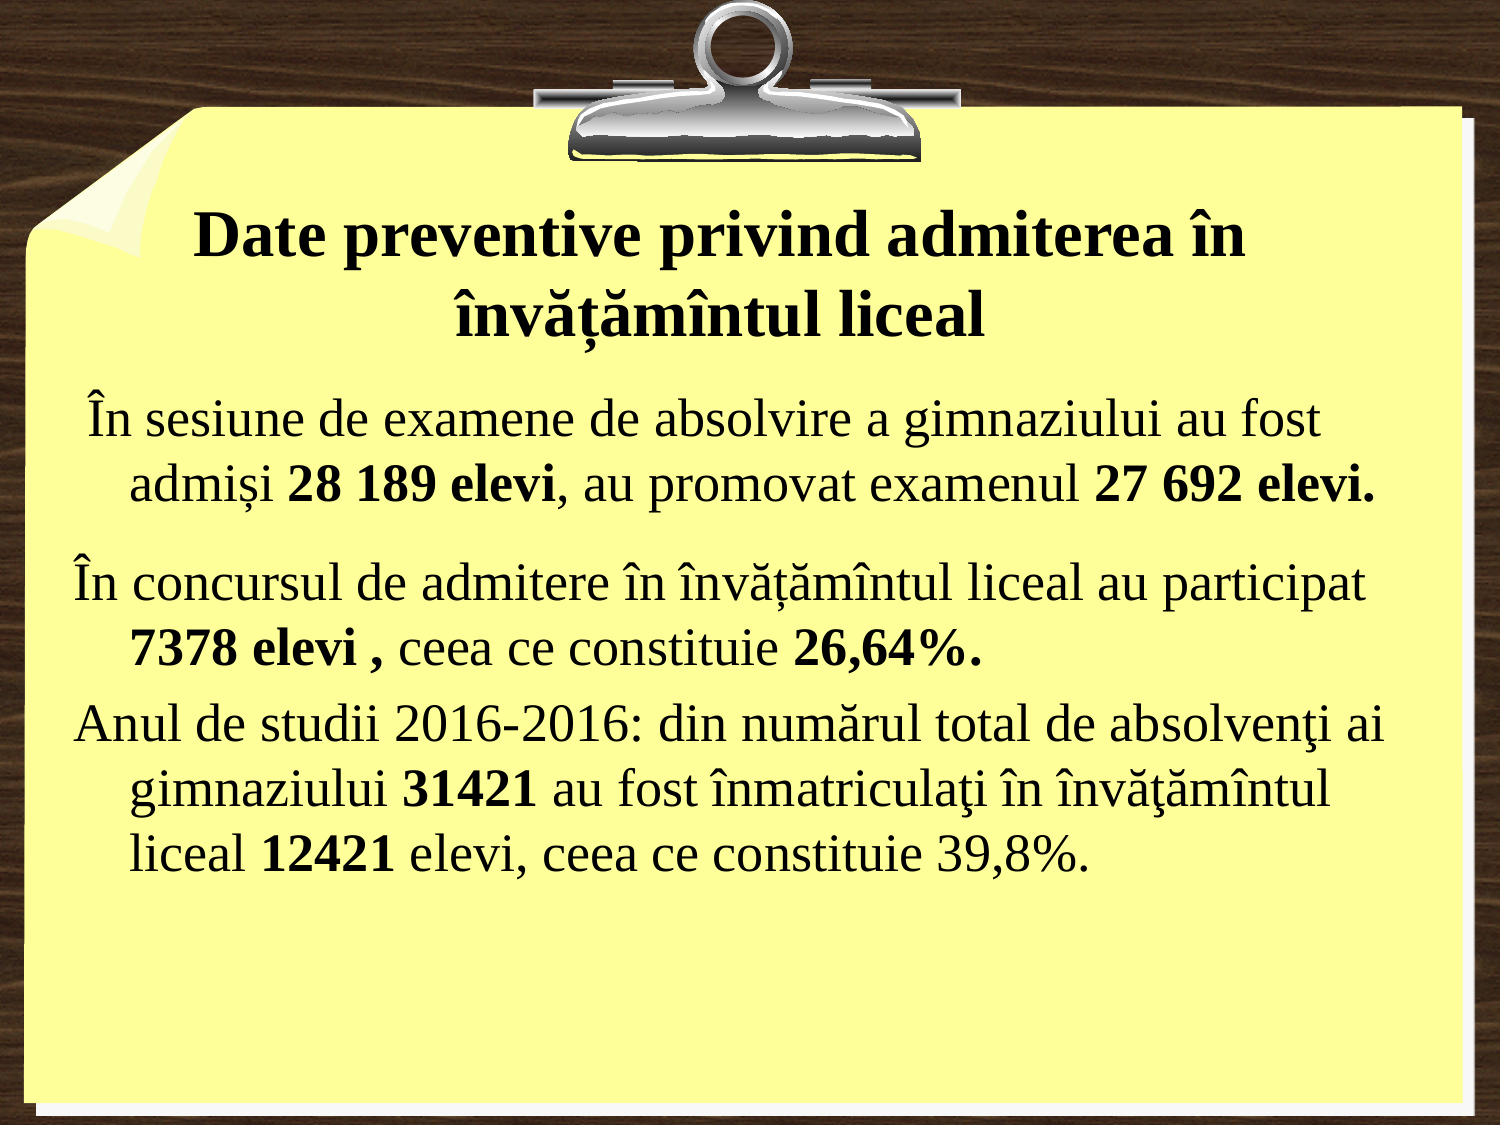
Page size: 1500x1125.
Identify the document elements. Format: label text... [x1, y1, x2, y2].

title Date preventive privind admiterea în învățămîntul liceal [34, 175, 1408, 364]
picture [710, 15, 775, 78]
picture [0, 0, 1500, 1125]
list În sesiune de examene de absolvire a gimnaziului au fost admiși 28 189 elevi, au promovat examenul 27 692 elevi. În concursul de admitere în învățămîntul liceal au participat 7378 elevi , ceea ce constituie 26,64%. Anul de studii 2016-2016: din numărul total de absolvenţi ai gimnaziului 31421 au fost înmatriculaţi în învăţămîntul liceal 12421 elevi, ceea ce constituie 39,8%. [58, 374, 1442, 976]
